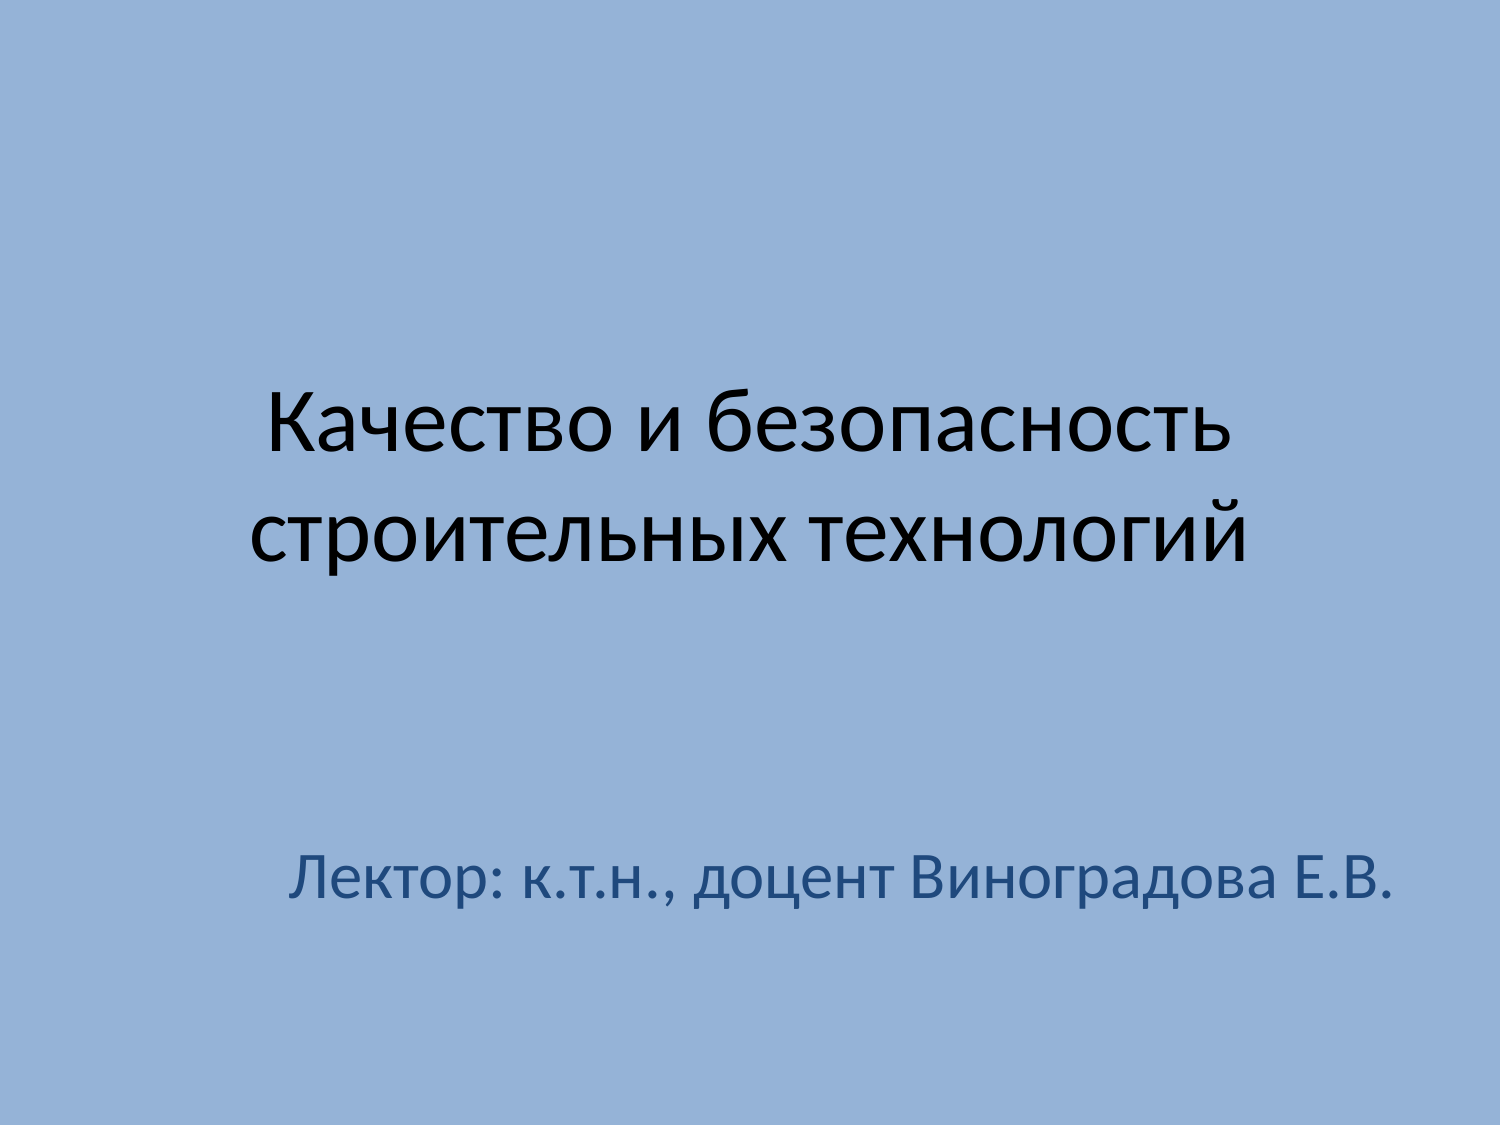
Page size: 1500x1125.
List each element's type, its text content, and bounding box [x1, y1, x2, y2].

title Качество и безопасность строительных технологий [112, 349, 1388, 591]
subtitle Лектор: к.т.н., доцент Виноградова Е.В. [147, 637, 1412, 925]
